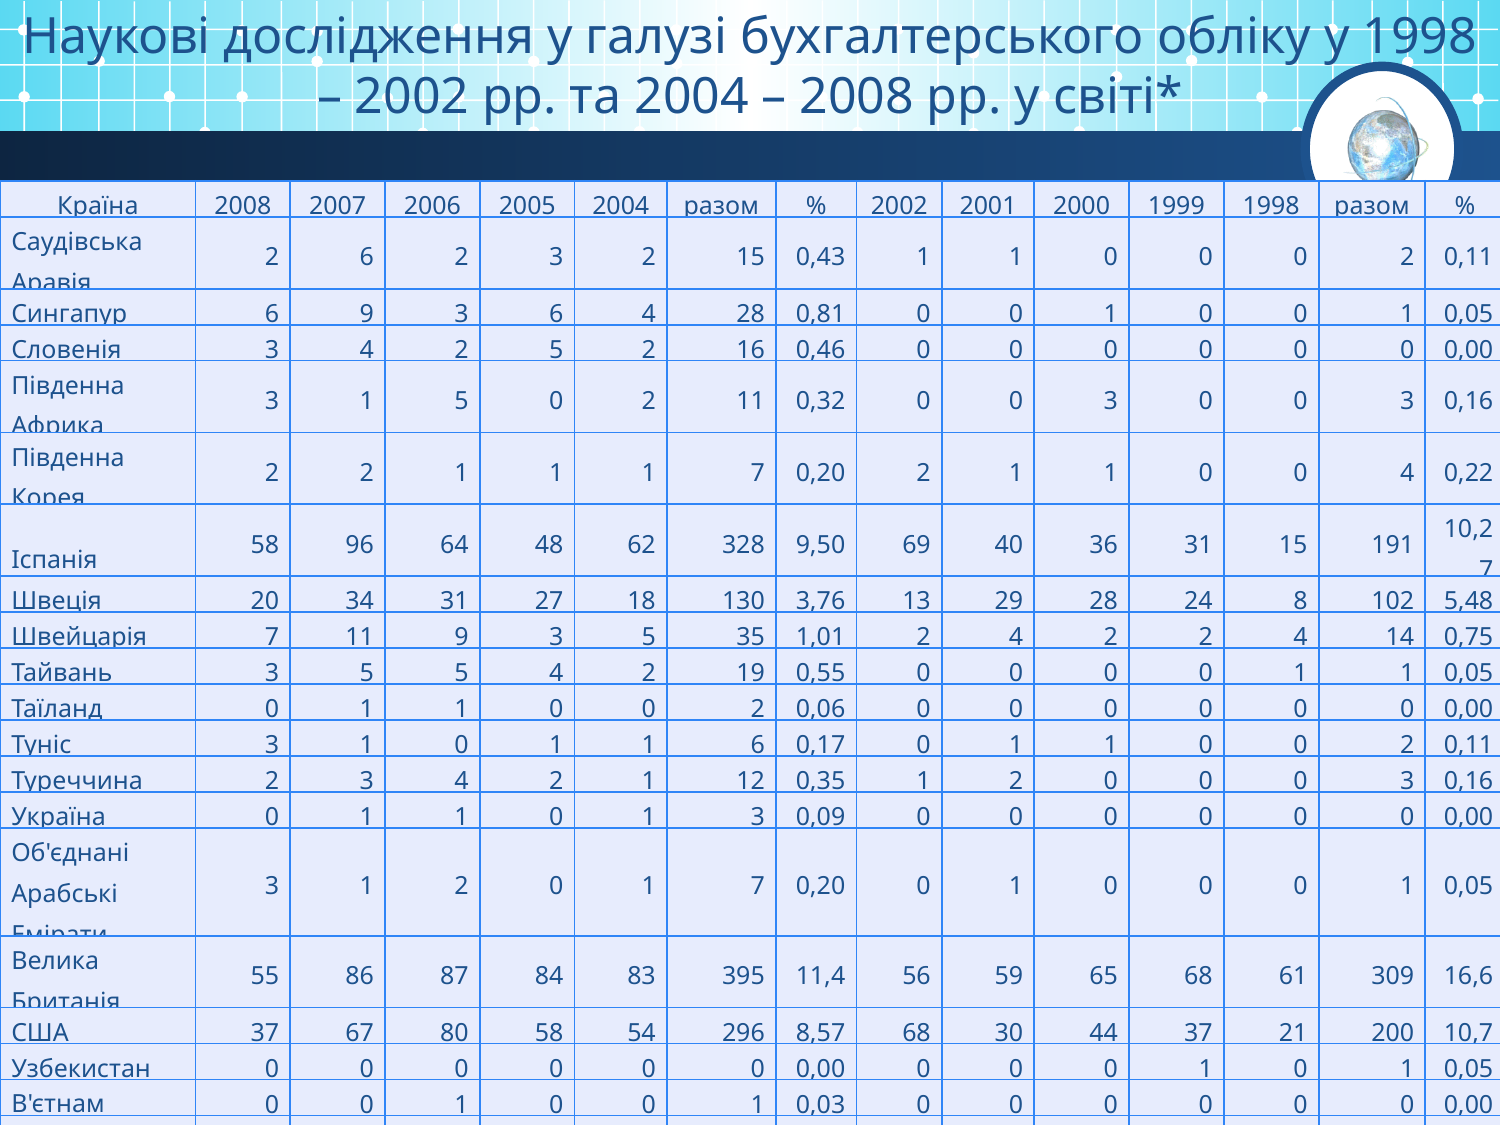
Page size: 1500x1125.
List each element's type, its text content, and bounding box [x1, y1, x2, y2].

table_cell 1 [575, 757, 666, 791]
table_cell 1 [575, 721, 666, 755]
table_cell 1 [943, 433, 1033, 503]
table_cell 1 [386, 685, 479, 719]
table_cell 0 [1320, 685, 1424, 719]
table_cell 0 [857, 290, 941, 324]
table_cell 2 [575, 326, 666, 360]
table_cell 3 [196, 721, 289, 755]
table_cell 0 [1035, 757, 1128, 791]
table_cell 0 [943, 1080, 1033, 1115]
table_cell 0,05 [1426, 1044, 1500, 1079]
table_cell 6 [196, 290, 289, 324]
table_cell 1 [1225, 1116, 1318, 1125]
table_cell 40 [943, 505, 1033, 575]
table_cell 0 [1130, 326, 1223, 360]
table_cell 3 [1320, 361, 1424, 432]
table_cell 0 [1130, 361, 1223, 432]
table_cell 54 [575, 1008, 666, 1043]
table_cell 1 [943, 1116, 1033, 1125]
table_cell 0 [1035, 218, 1128, 288]
table_cell 16 [668, 326, 775, 360]
table_cell 0 [1225, 433, 1318, 503]
table_cell 2 [196, 433, 289, 503]
table_cell 86 [291, 937, 384, 1007]
table_cell 0 [481, 1116, 574, 1125]
table_cell 395 [668, 937, 775, 1007]
table_cell 2 [1320, 218, 1424, 288]
table_cell 0 [1130, 757, 1223, 791]
table_cell 15 [1225, 505, 1318, 575]
table_cell 0 [196, 793, 289, 827]
table_cell 0 [291, 1044, 384, 1079]
table_cell 21 [1225, 1008, 1318, 1043]
table_cell 7 [668, 829, 775, 935]
table_cell Об'єднані Арабські Емірати [1, 829, 195, 935]
table_cell 0 [1130, 793, 1223, 827]
table_cell 1 [575, 829, 666, 935]
table_cell 1 [481, 433, 574, 503]
table_cell 15 [668, 218, 775, 288]
table_cell 0 [1035, 829, 1128, 935]
table_cell 1 [291, 721, 384, 755]
table_header 1998 [1225, 182, 1318, 216]
table_cell 1 [291, 361, 384, 432]
table_cell 0 [943, 685, 1033, 719]
table_cell 0,05 [1426, 829, 1500, 935]
table_cell 0 [1035, 1080, 1128, 1115]
table_cell 31 [386, 577, 479, 611]
table_cell 0 [943, 361, 1033, 432]
table_cell 0 [1225, 326, 1318, 360]
table_cell Україна [1, 793, 195, 827]
table_cell 1 [1225, 649, 1318, 683]
table_cell 1 [1320, 290, 1424, 324]
table_cell Швейцарія [1, 613, 195, 647]
table_cell 0,03 [777, 1116, 856, 1125]
table_cell 10,27 [1426, 505, 1500, 575]
table_cell 0,00 [777, 1044, 856, 1079]
table_cell 37 [1130, 1008, 1223, 1043]
table_cell 2 [386, 326, 479, 360]
table_cell 34 [291, 577, 384, 611]
table_cell 0,00 [1426, 793, 1500, 827]
table_cell 11 [668, 361, 775, 432]
table_cell 14 [1320, 613, 1424, 647]
table_cell 3,76 [777, 577, 856, 611]
table_cell 1 [1035, 433, 1128, 503]
table_cell 3 [1035, 361, 1128, 432]
table_cell 0 [1320, 793, 1424, 827]
table_header 2006 [386, 182, 479, 216]
table_cell 30 [943, 1008, 1033, 1043]
table_cell 0 [943, 1044, 1033, 1079]
table_cell 4 [1225, 613, 1318, 647]
table_cell 191 [1320, 505, 1424, 575]
table_cell 0,05 [1426, 649, 1500, 683]
table_cell 2 [1130, 613, 1223, 647]
table_cell 1 [943, 721, 1033, 755]
picture [1310, 132, 1454, 180]
table_cell 0 [943, 290, 1033, 324]
table_cell 0 [481, 1044, 574, 1079]
table_cell 102 [1320, 577, 1424, 611]
table_cell 0 [481, 793, 574, 827]
table_cell 58 [481, 1008, 574, 1043]
table_cell 35 [668, 613, 775, 647]
table_header 2008 [196, 182, 289, 216]
table_cell 13 [857, 577, 941, 611]
table_cell 12 [668, 757, 775, 791]
table_cell 0,81 [777, 290, 856, 324]
table_cell 0 [857, 326, 941, 360]
table_cell 28 [668, 290, 775, 324]
table_cell 58 [196, 505, 289, 575]
table_cell 309 [1320, 937, 1424, 1007]
table_cell 0,16 [1426, 757, 1500, 791]
table_cell 83 [575, 937, 666, 1007]
table_cell 0 [196, 685, 289, 719]
table_cell Туніс [1, 721, 195, 755]
table_cell 0,17 [777, 721, 856, 755]
table_cell 2 [1035, 613, 1128, 647]
table_cell 0 [1225, 218, 1318, 288]
table_cell Словенія [1, 326, 195, 360]
table_cell 0,20 [777, 829, 856, 935]
table_cell 96 [291, 505, 384, 575]
table_header разом [668, 182, 775, 216]
table_cell 0 [1130, 649, 1223, 683]
table_cell 1 [1130, 1044, 1223, 1079]
table_cell 0 [1130, 721, 1223, 755]
table_cell 3 [481, 613, 574, 647]
table_cell 0 [1225, 361, 1318, 432]
table_cell 0 [575, 685, 666, 719]
table_cell 0 [943, 793, 1033, 827]
table_cell 1 [575, 1116, 666, 1125]
table_cell 0 [1130, 290, 1223, 324]
table_cell 3 [668, 793, 775, 827]
table_cell 3 [196, 829, 289, 935]
table_cell 10,7 [1426, 1008, 1500, 1043]
table_cell 0 [575, 1080, 666, 1115]
table_cell 4 [575, 290, 666, 324]
table_cell 3 [196, 361, 289, 432]
table_cell 0 [1130, 1080, 1223, 1115]
table_cell 29 [943, 577, 1033, 611]
table_cell 59 [943, 937, 1033, 1007]
table_cell 0 [1035, 793, 1128, 827]
table_cell 0 [1035, 685, 1128, 719]
table_cell 1 [386, 793, 479, 827]
table_cell 0,03 [777, 1080, 856, 1115]
table_header % [777, 182, 856, 216]
table_cell США [1, 1008, 195, 1043]
table_cell 0 [481, 361, 574, 432]
table_header 2001 [943, 182, 1033, 216]
table_cell 2 [386, 829, 479, 935]
text_box Наукові дослідження у галузі бухгалтерського обліку у 1998 – 2002 рр. та 2004 – 2008 рр. у світі* [0, 0, 1500, 132]
table_cell 48 [481, 505, 574, 575]
table_cell 18 [575, 577, 666, 611]
table_cell 67 [291, 1008, 384, 1043]
table_cell 130 [668, 577, 775, 611]
table_cell 0 [857, 649, 941, 683]
table_cell 0,35 [777, 757, 856, 791]
table_cell 1 [668, 1080, 775, 1115]
table_cell 1 [1320, 649, 1424, 683]
table_cell Іспанія [1, 505, 195, 575]
table_cell 0 [1225, 721, 1318, 755]
table_cell 296 [668, 1008, 775, 1043]
table_cell 0,00 [1426, 685, 1500, 719]
table_cell 0,00 [1426, 326, 1500, 360]
table_cell 1 [575, 793, 666, 827]
table_cell 4 [481, 649, 574, 683]
table_cell 0 [1130, 829, 1223, 935]
table_cell 0 [668, 1044, 775, 1079]
table_cell 2 [575, 361, 666, 432]
table_cell 4 [291, 326, 384, 360]
table_cell Південна Корея [1, 433, 195, 503]
table_cell 0 [857, 793, 941, 827]
table_cell 5 [386, 361, 479, 432]
table_header 2005 [481, 182, 574, 216]
table_cell 68 [1130, 937, 1223, 1007]
table_cell 0 [1130, 433, 1223, 503]
table_cell 0 [291, 1116, 384, 1125]
table_cell 1 [291, 685, 384, 719]
table_cell 0 [857, 1044, 941, 1079]
table_cell 0,32 [777, 361, 856, 432]
table_cell 2 [196, 218, 289, 288]
table_cell 1 [943, 218, 1033, 288]
table_cell 0 [481, 1080, 574, 1115]
table_cell 68 [857, 1008, 941, 1043]
table_cell 3 [1320, 757, 1424, 791]
table_cell 0 [1035, 326, 1128, 360]
table_cell 5 [481, 326, 574, 360]
table_cell 0,16 [1426, 361, 1500, 432]
table_cell 0,43 [777, 218, 856, 288]
table_cell 11 [291, 613, 384, 647]
table_cell 0 [1225, 685, 1318, 719]
table_cell 1 [857, 757, 941, 791]
table_cell 4 [386, 757, 479, 791]
table_cell 0 [857, 829, 941, 935]
table_cell 28 [1035, 577, 1128, 611]
table_cell Південна Африка [1, 361, 195, 432]
table_cell Узбекистан [1, 1044, 195, 1079]
table_header разом [1320, 182, 1424, 216]
table_cell 36 [1035, 505, 1128, 575]
table_cell 0 [1225, 1080, 1318, 1115]
table_cell 0 [857, 685, 941, 719]
table_cell 200 [1320, 1008, 1424, 1043]
table_cell 20 [196, 577, 289, 611]
table_cell 0 [1225, 793, 1318, 827]
table_cell 0 [386, 721, 479, 755]
table_cell 0,11 [1426, 218, 1500, 288]
table_cell 16,6 [1426, 937, 1500, 1007]
table_cell 9 [386, 613, 479, 647]
table_cell 2 [575, 218, 666, 288]
table_cell 24 [1130, 577, 1223, 611]
table_cell В'єтнам [1, 1080, 195, 1115]
table_cell 0 [1225, 290, 1318, 324]
table_cell 1 [481, 721, 574, 755]
table_cell 1 [1035, 290, 1128, 324]
table_cell 84 [481, 937, 574, 1007]
table_cell 44 [1035, 1008, 1128, 1043]
table_cell 3 [196, 649, 289, 683]
table_cell 0 [1035, 649, 1128, 683]
table_cell Сербія [1, 1116, 195, 1125]
table_cell 0 [481, 829, 574, 935]
table_cell 2 [386, 218, 479, 288]
table_cell 0 [1225, 829, 1318, 935]
table_cell 2 [668, 685, 775, 719]
table_cell 0,06 [777, 685, 856, 719]
table_cell 2 [196, 757, 289, 791]
table_cell 4 [1320, 433, 1424, 503]
table_cell 2 [1320, 721, 1424, 755]
table_cell 64 [386, 505, 479, 575]
table_cell 0 [1320, 326, 1424, 360]
table_cell 2 [857, 1116, 941, 1125]
table_cell Саудівська Аравія [1, 218, 195, 288]
table_cell 5,48 [1426, 577, 1500, 611]
table_cell 0 [1225, 757, 1318, 791]
table_cell 0 [196, 1044, 289, 1079]
table_cell 0 [1225, 1044, 1318, 1079]
table_header 1999 [1130, 182, 1223, 216]
table_cell 3 [481, 218, 574, 288]
table_cell 69 [857, 505, 941, 575]
table_cell 0,22 [1426, 433, 1500, 503]
table_cell 55 [196, 937, 289, 1007]
table_cell 1 [386, 433, 479, 503]
table_cell 2 [575, 649, 666, 683]
table_cell 1 [1130, 1116, 1223, 1125]
table_cell Сингапур [1, 290, 195, 324]
table_cell 2 [291, 433, 384, 503]
table_cell 1,01 [777, 613, 856, 647]
table_cell 1 [1035, 721, 1128, 755]
table_cell 1 [857, 218, 941, 288]
table_cell 0,55 [777, 649, 856, 683]
table_cell 2 [943, 757, 1033, 791]
table_cell 0,75 [1426, 613, 1500, 647]
table_cell 6 [291, 218, 384, 288]
table_cell 61 [1225, 937, 1318, 1007]
table_cell 0 [196, 1116, 289, 1125]
table_cell 6 [481, 290, 574, 324]
table_cell 0 [386, 1044, 479, 1079]
table_cell Туреччина [1, 757, 195, 791]
table_cell 0 [196, 1080, 289, 1115]
table_cell 7 [668, 433, 775, 503]
table_cell 87 [386, 937, 479, 1007]
table_cell 1 [291, 793, 384, 827]
table_cell 0,20 [777, 433, 856, 503]
table_cell 11,4 [777, 937, 856, 1007]
table_cell 27 [481, 577, 574, 611]
table_cell 5 [575, 613, 666, 647]
table_cell 2 [857, 613, 941, 647]
table_cell 9,50 [777, 505, 856, 575]
table_cell 7 [196, 613, 289, 647]
table_cell 5 [1320, 1116, 1424, 1125]
table_cell 3 [291, 757, 384, 791]
table_cell 65 [1035, 937, 1128, 1007]
table_cell 0 [386, 1116, 479, 1125]
table_cell 0 [943, 649, 1033, 683]
table_header 2002 [857, 182, 941, 216]
table_header 2007 [291, 182, 384, 216]
table_cell 31 [1130, 505, 1223, 575]
table_cell 5 [386, 649, 479, 683]
table_cell 3 [196, 326, 289, 360]
table_cell 1 [386, 1080, 479, 1115]
table_cell 0 [943, 326, 1033, 360]
table_cell 2 [857, 433, 941, 503]
table_cell 37 [196, 1008, 289, 1043]
table_cell 5 [291, 649, 384, 683]
table_cell 0,09 [777, 793, 856, 827]
table_cell 0 [291, 1080, 384, 1115]
table_cell 56 [857, 937, 941, 1007]
table_cell 1 [943, 829, 1033, 935]
table_cell 2 [481, 757, 574, 791]
table_cell 1 [291, 829, 384, 935]
table_header % [1426, 182, 1500, 216]
table_cell 8,57 [777, 1008, 856, 1043]
table_cell 0 [481, 685, 574, 719]
table_cell 0 [1035, 1044, 1128, 1079]
table_cell 0 [1130, 685, 1223, 719]
table_cell 6 [668, 721, 775, 755]
table_cell 1 [575, 433, 666, 503]
table_header 2000 [1035, 182, 1128, 216]
table_cell 1 [1320, 1044, 1424, 1079]
table_cell 1 [668, 1116, 775, 1125]
table_cell 19 [668, 649, 775, 683]
table_cell 3 [386, 290, 479, 324]
table_header Країна [1, 182, 195, 216]
table_cell 9 [291, 290, 384, 324]
table_cell 0 [1320, 1080, 1424, 1115]
table_cell 0 [857, 1080, 941, 1115]
table_cell 0,05 [1426, 290, 1500, 324]
table_cell 0 [857, 361, 941, 432]
table_cell 8 [1225, 577, 1318, 611]
table_cell 0 [857, 721, 941, 755]
table_cell 0 [1130, 218, 1223, 288]
table_cell 4 [943, 613, 1033, 647]
table_cell Швеція [1, 577, 195, 611]
table_cell 0,00 [1426, 1080, 1500, 1115]
table_cell 0,27 [1426, 1116, 1500, 1125]
table_cell Таїланд [1, 685, 195, 719]
table_cell Велика Британія [1, 937, 195, 1007]
table_cell 328 [668, 505, 775, 575]
table_header 2004 [575, 182, 666, 216]
table_cell 0,46 [777, 326, 856, 360]
table_cell 0,11 [1426, 721, 1500, 755]
table_cell 0 [1035, 1116, 1128, 1125]
table_cell 1 [1320, 829, 1424, 935]
table_cell 80 [386, 1008, 479, 1043]
table_cell 0 [575, 1044, 666, 1079]
table_cell Тайвань [1, 649, 195, 683]
table_cell 62 [575, 505, 666, 575]
